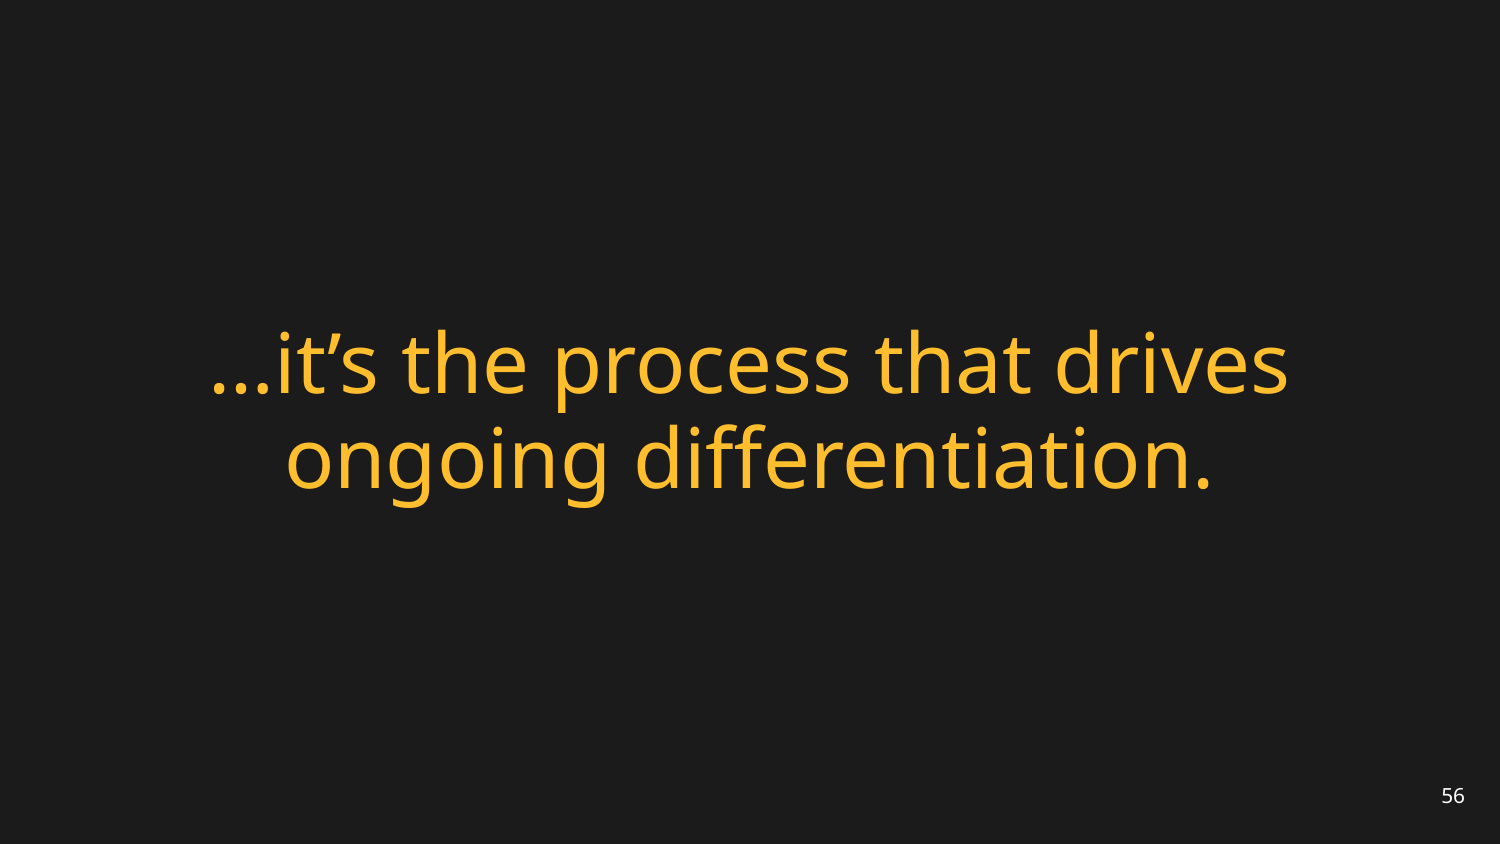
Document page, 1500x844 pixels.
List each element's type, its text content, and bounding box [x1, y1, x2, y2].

title …it’s the process that drives ongoing differentiation. [51, 72, 1449, 753]
slide_number 56 [1389, 764, 1480, 830]
